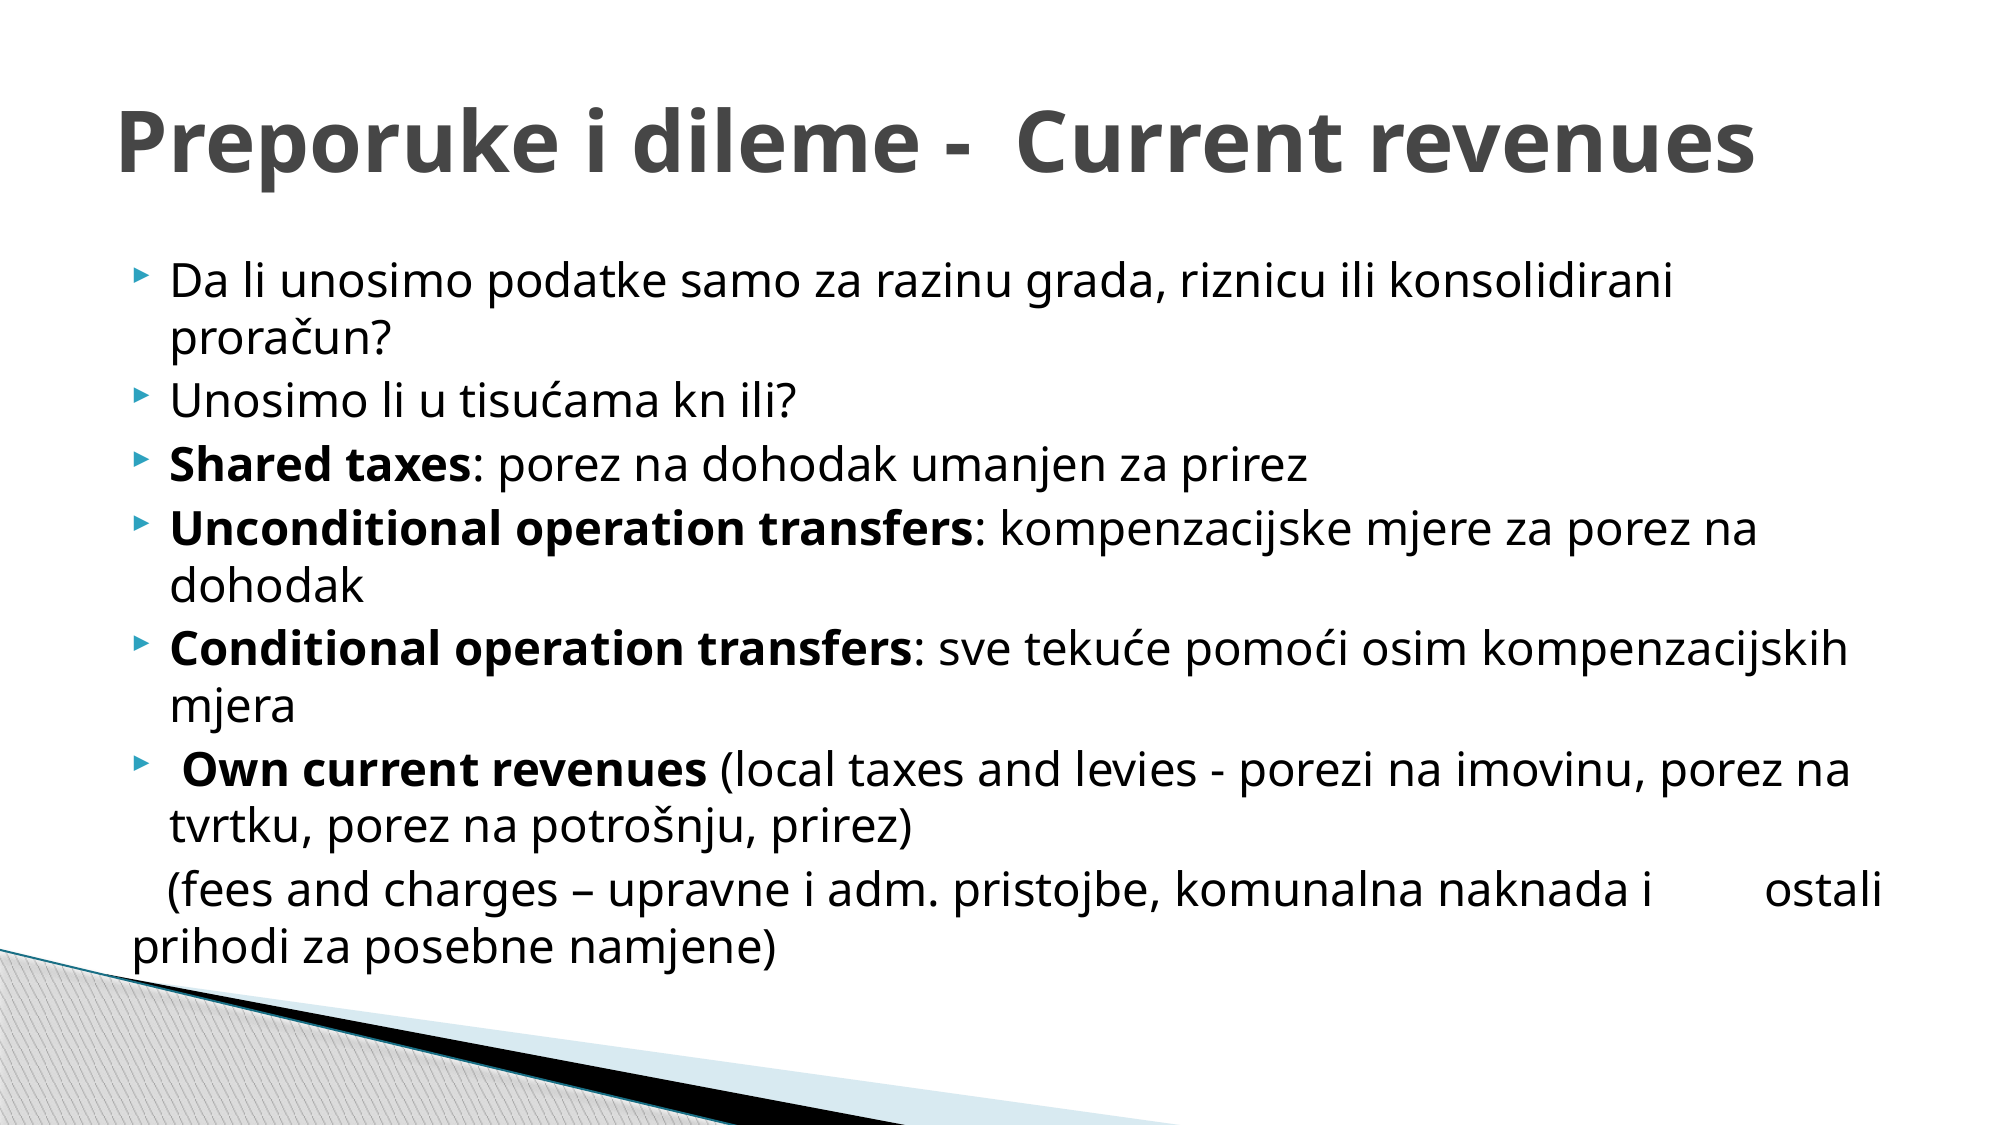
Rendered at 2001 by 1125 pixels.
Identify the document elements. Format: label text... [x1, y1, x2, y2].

list Da li unosimo podatke samo za razinu grada, riznicu ili konsolidirani proračun? Unosimo li u tisućama kn ili? Shared taxes: porez na dohodak umanjen za prirez Unconditional operation transfers: kompenzacijske mjere za porez na dohodak Conditional operation transfers: sve tekuće pomoći osim kompenzacijskih mjera Own current revenues (local taxes and levies - porezi na imovinu, porez na tvrtku, porez na potrošnju, prirez) (fees and charges – upravne i adm. pristojbe, komunalna naknada i ostali prihodi za posebne namjene) [99, 243, 1900, 986]
title Preporuke i dileme - Current revenues [99, 45, 1900, 233]
